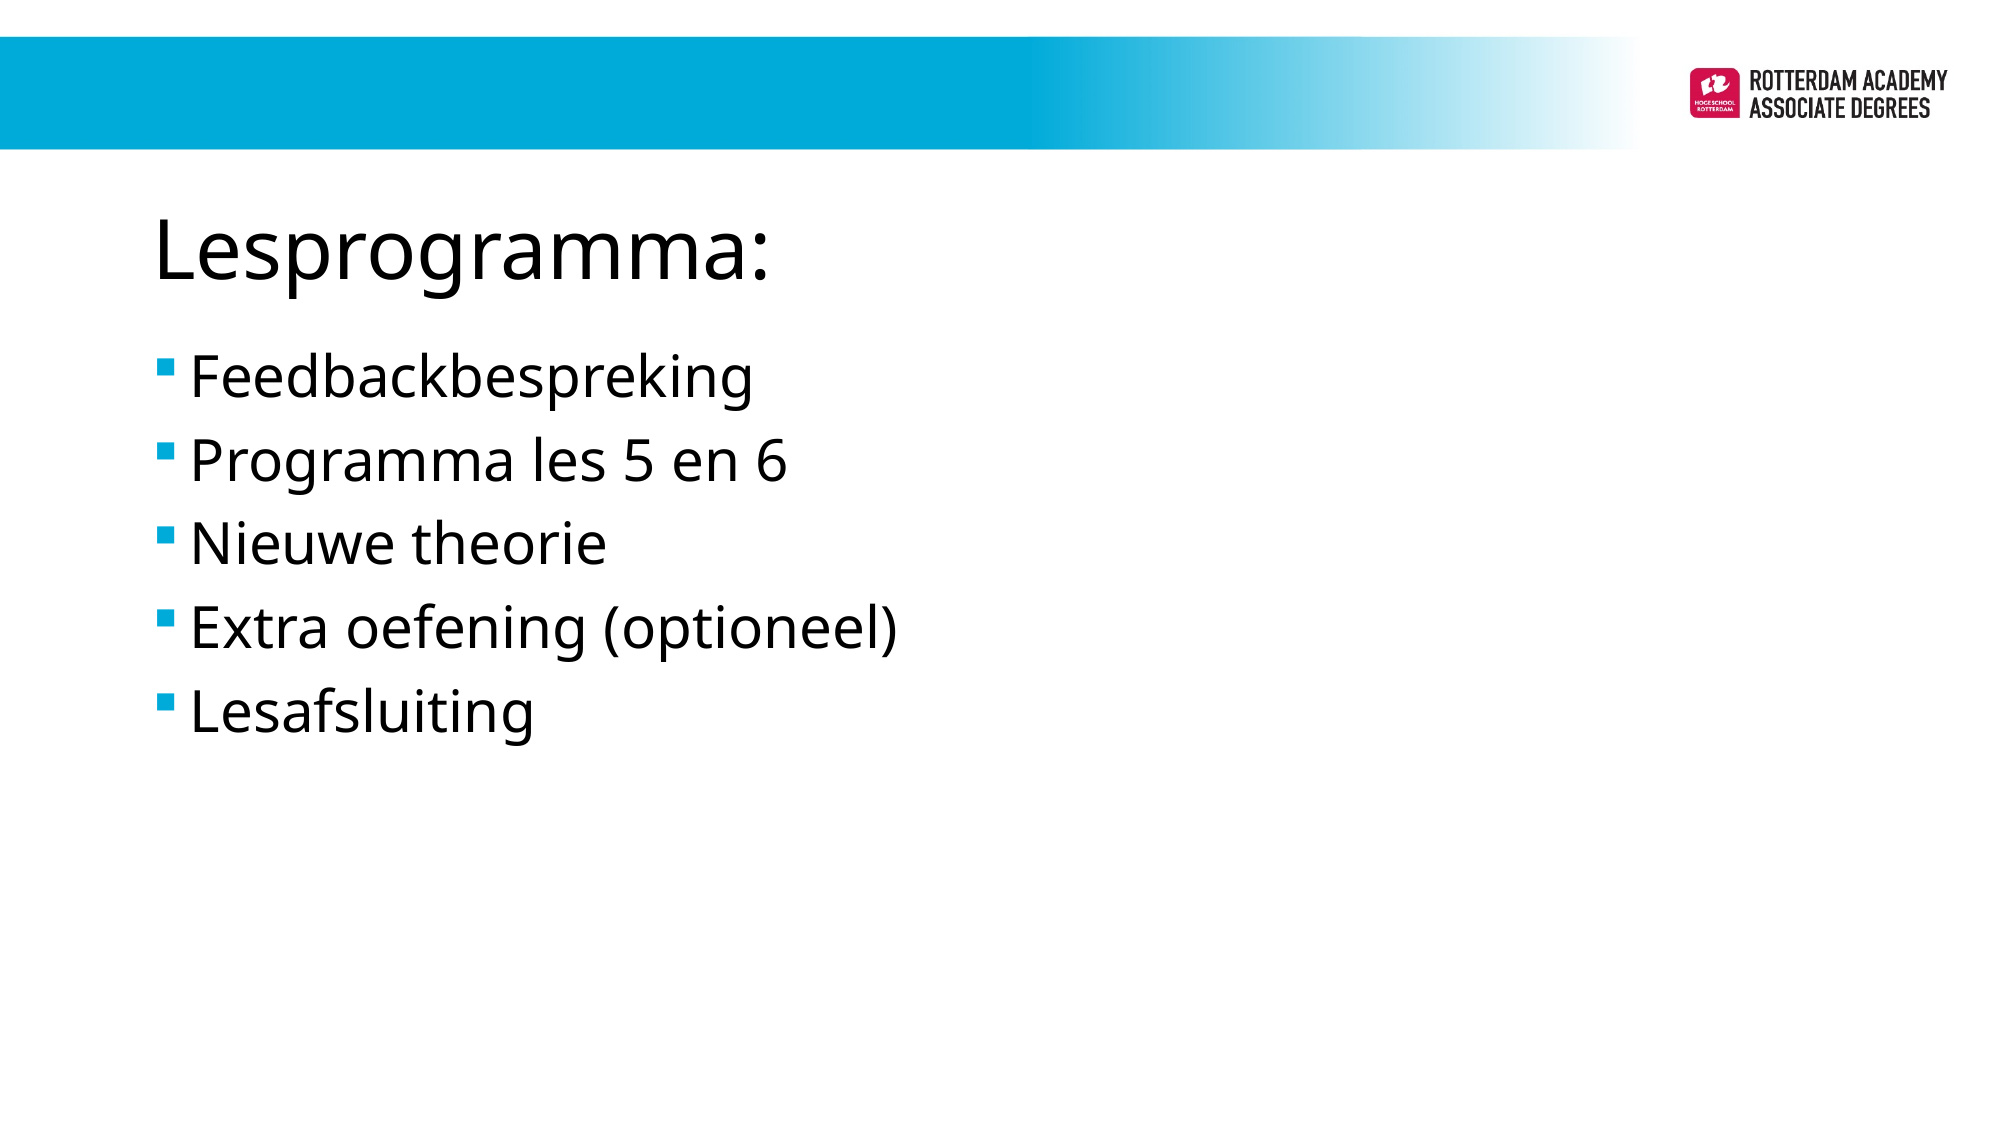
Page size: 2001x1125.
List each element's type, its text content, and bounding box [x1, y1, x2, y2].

picture [0, 0, 2000, 184]
title Lesprogramma: [137, 175, 1863, 329]
list Feedbackbespreking Programma les 5 en 6 Nieuwe theorie Extra oefening (optioneel) Lesafsluiting [137, 339, 1863, 985]
